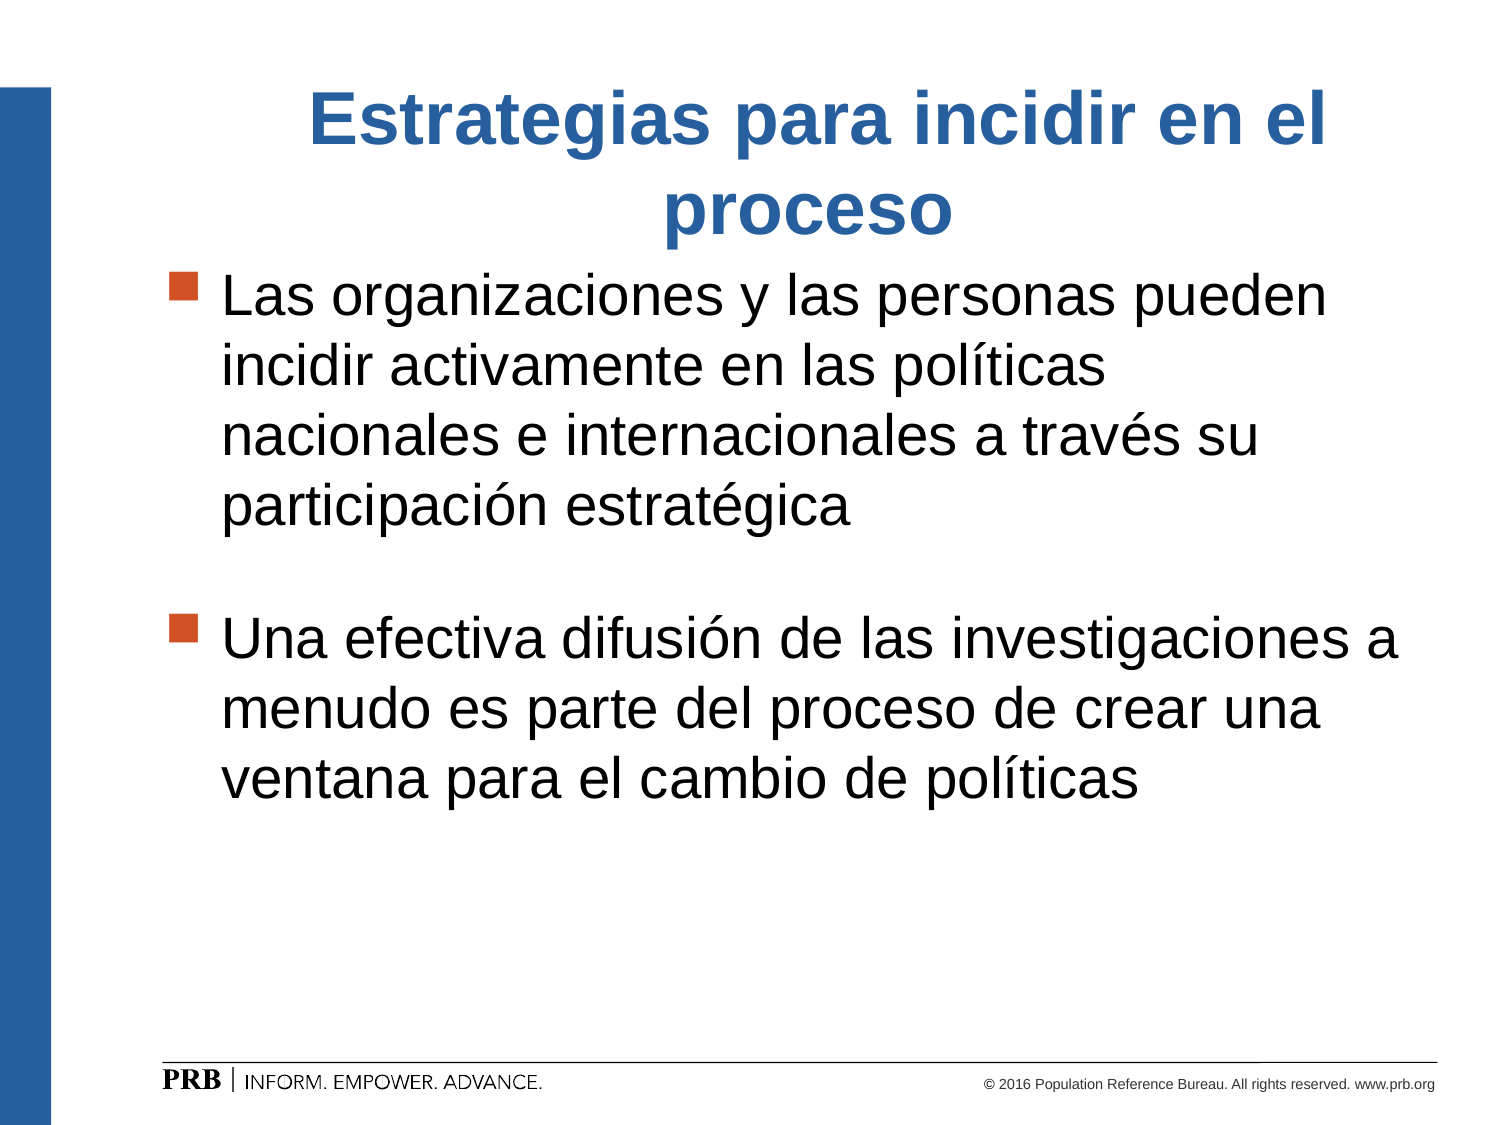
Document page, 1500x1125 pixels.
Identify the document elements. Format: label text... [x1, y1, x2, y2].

list Las organizaciones y las personas pueden incidir activamente en las políticas nacionales e internacionales a través su participación estratégica Una efectiva difusión de las investigaciones a menudo es parte del proceso de crear una ventana para el cambio de políticas [150, 249, 1418, 1013]
title Estrategias para incidir en el proceso [137, 62, 1500, 175]
